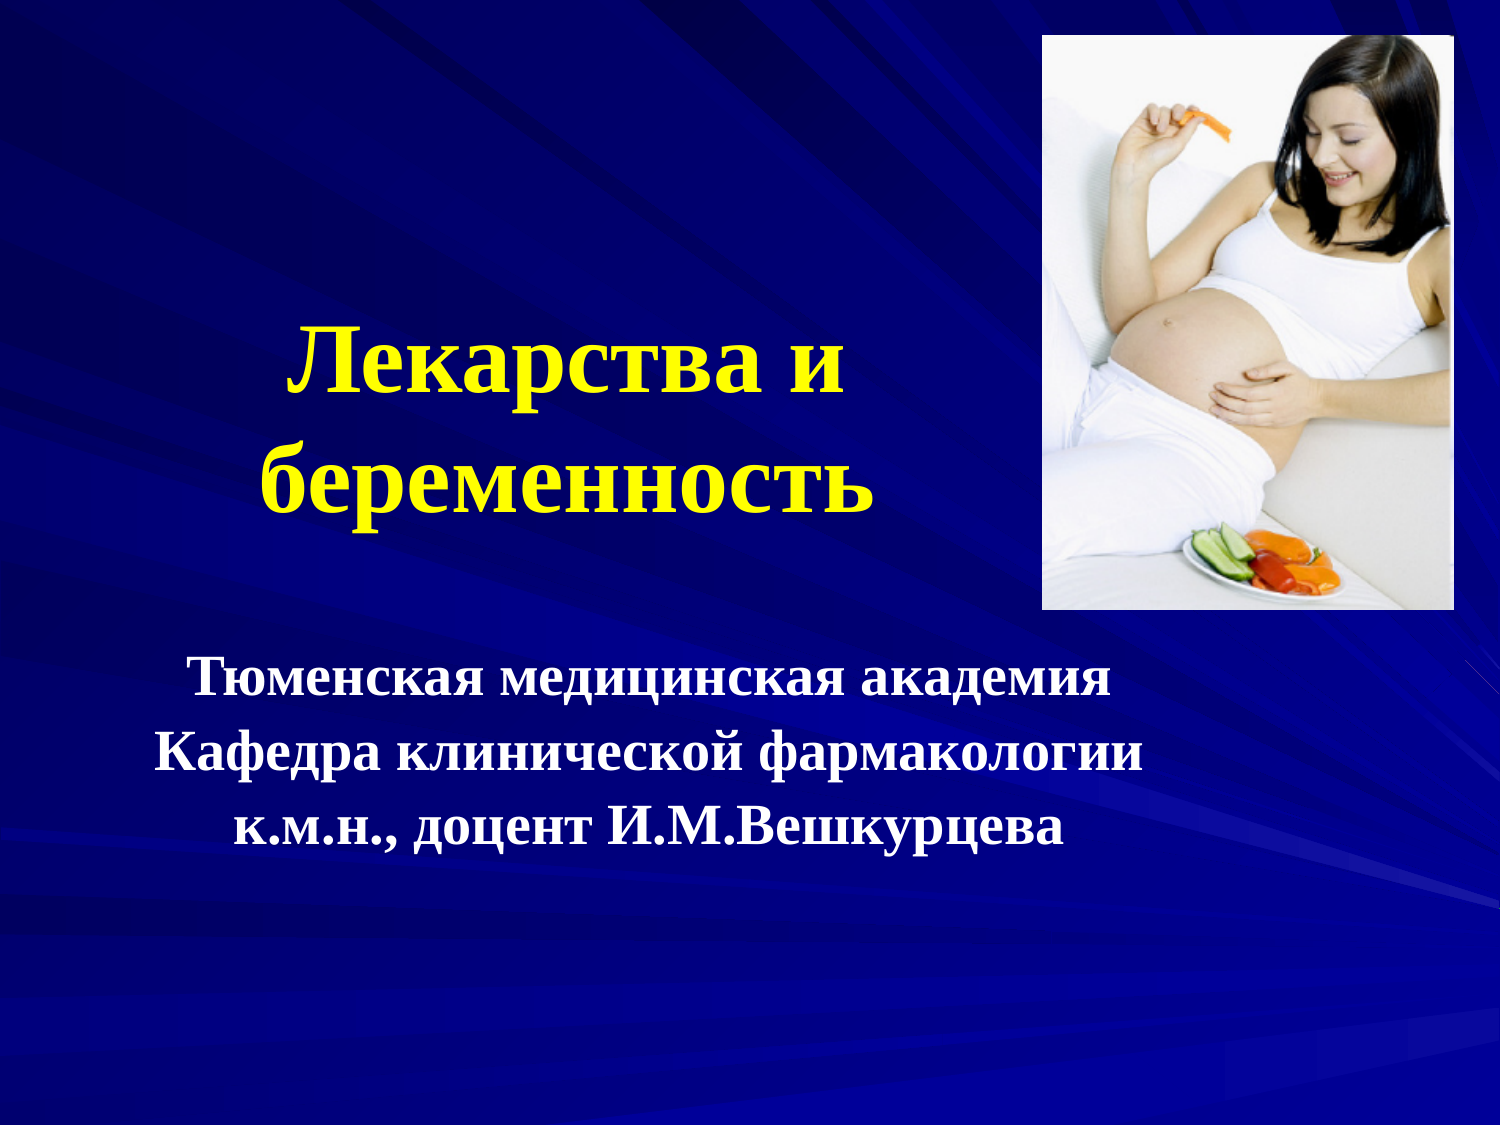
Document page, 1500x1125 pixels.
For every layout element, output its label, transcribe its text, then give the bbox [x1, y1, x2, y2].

subtitle Тюменская медицинская академия Кафедра клинической фармакологии к.м.н., доцент И.М.Вешкурцева [123, 637, 1176, 926]
picture [1042, 34, 1454, 610]
title Лекарства и беременность [0, 262, 1037, 563]
